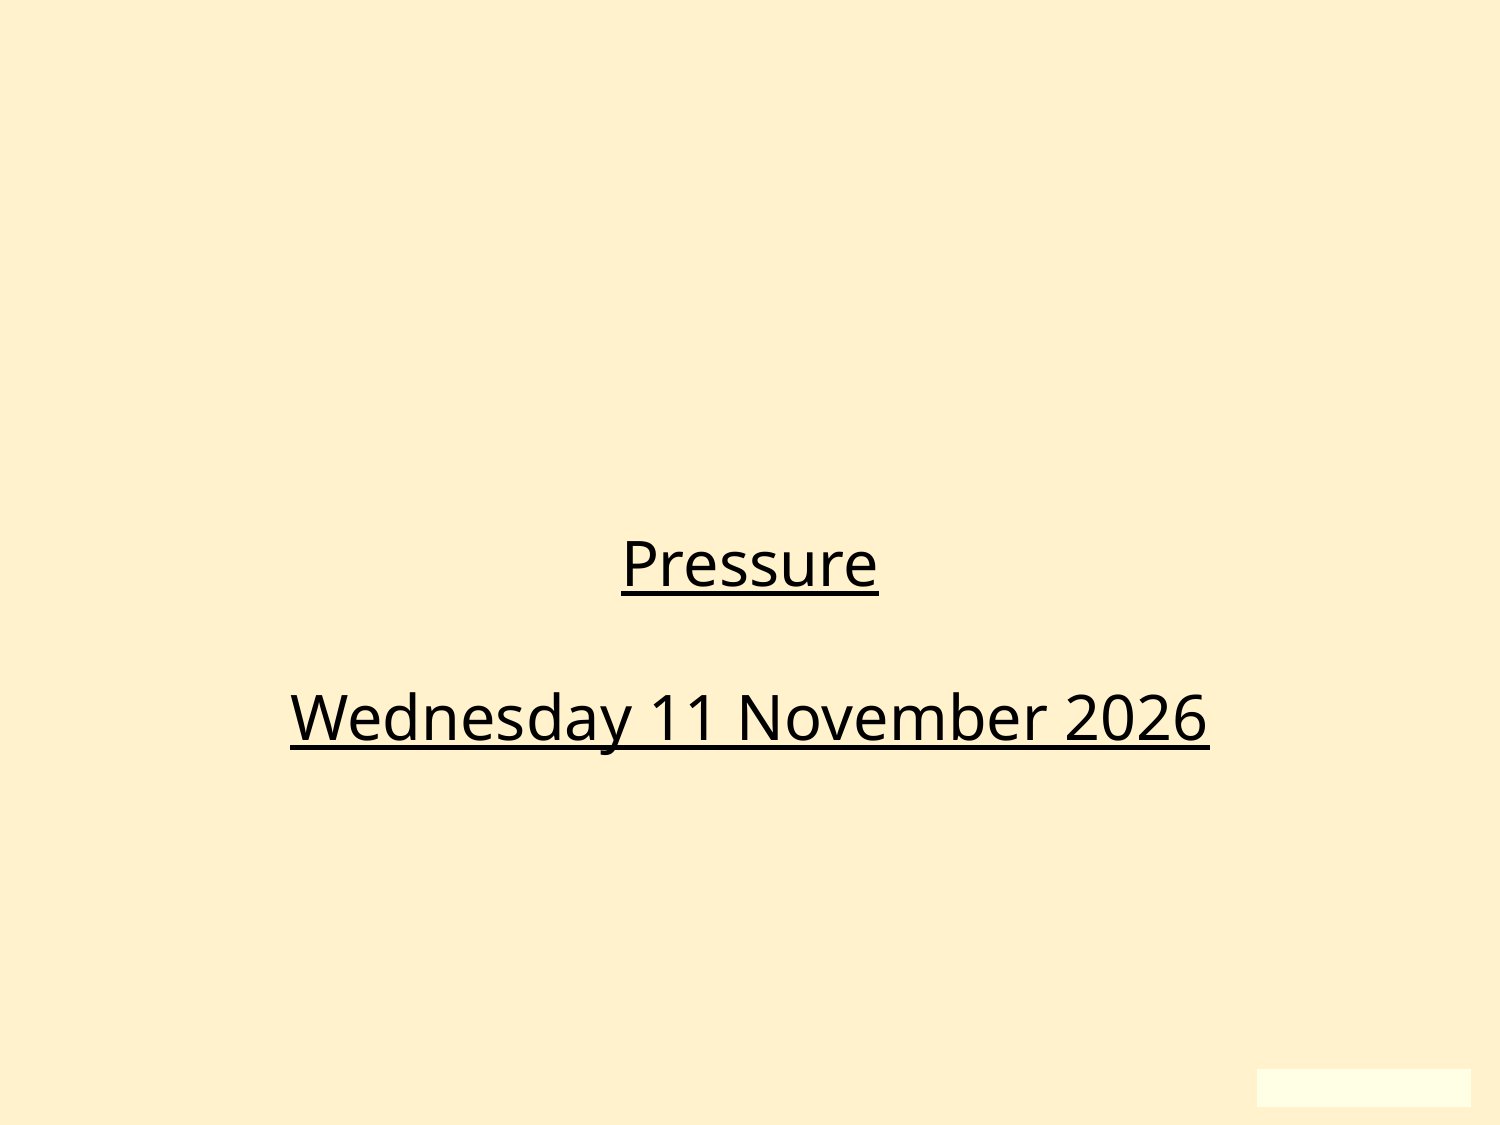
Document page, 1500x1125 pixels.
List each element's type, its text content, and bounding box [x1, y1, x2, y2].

text_box [1257, 1069, 1471, 1107]
title Pressure Monday, 12 October 2020 [187, 515, 1313, 764]
